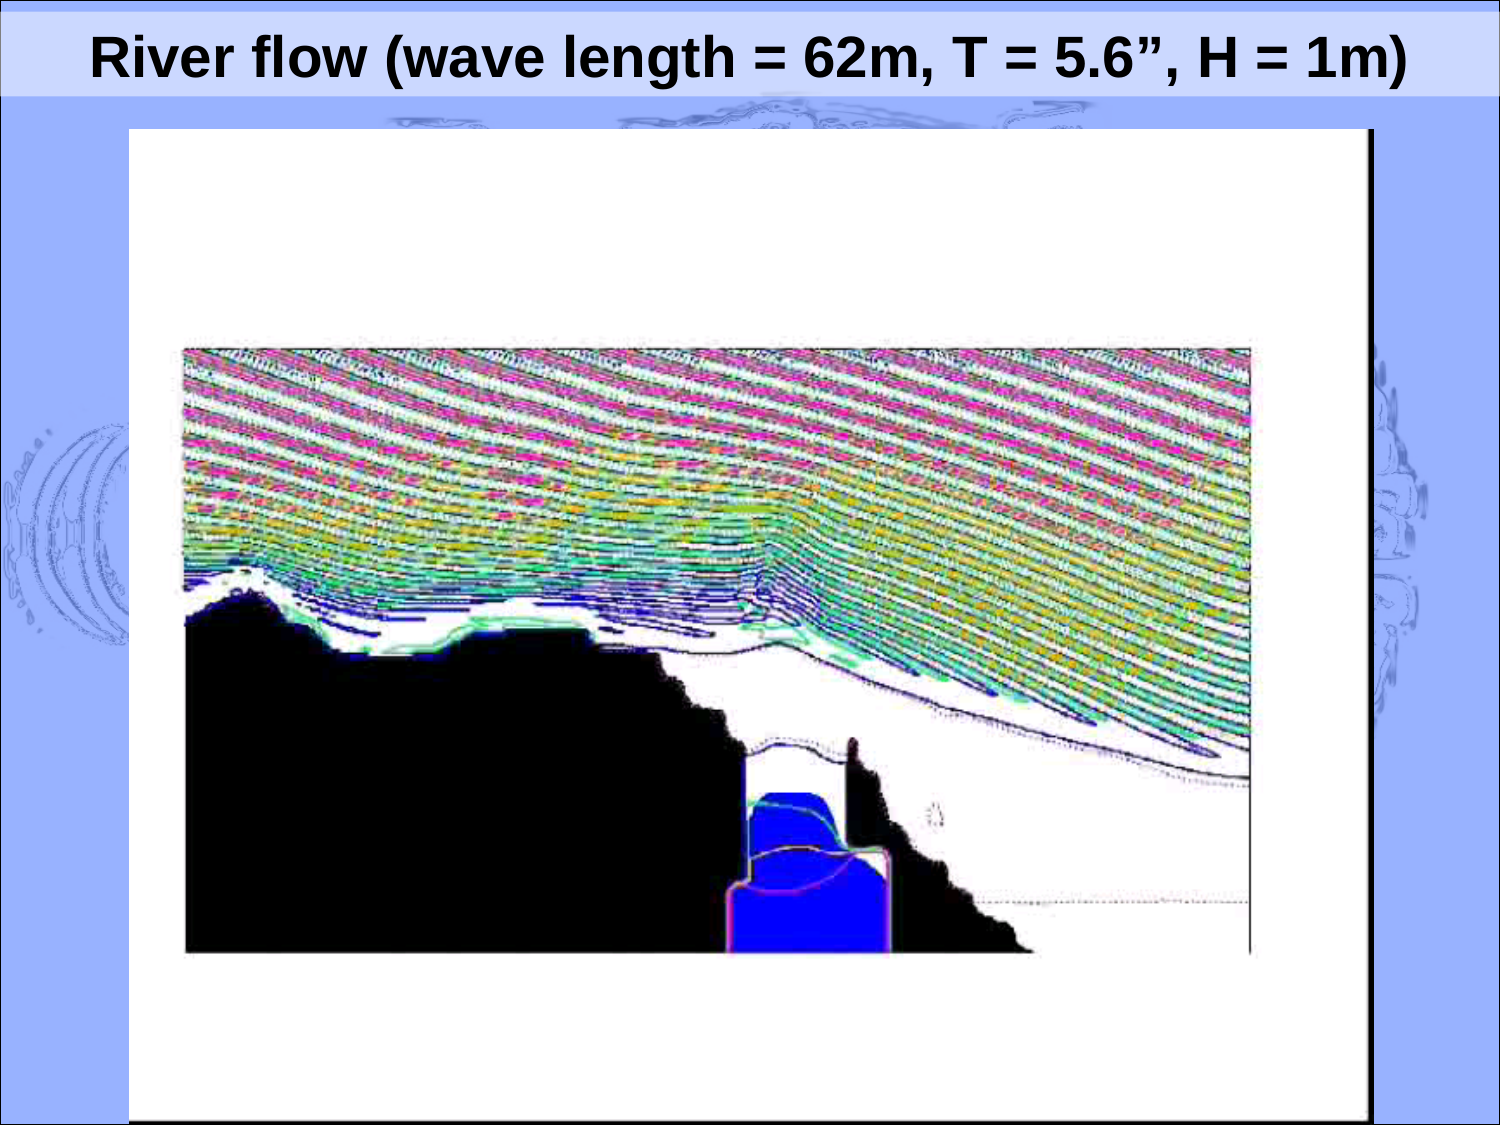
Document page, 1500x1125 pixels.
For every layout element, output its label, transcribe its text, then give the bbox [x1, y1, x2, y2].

text_box [0, 0, 1500, 11]
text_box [128, 128, 1375, 1125]
text_box River flow (wave length = 62m, T = 5.6”, H = 1m) [0, 11, 1500, 97]
text_box [0, 97, 1500, 1125]
